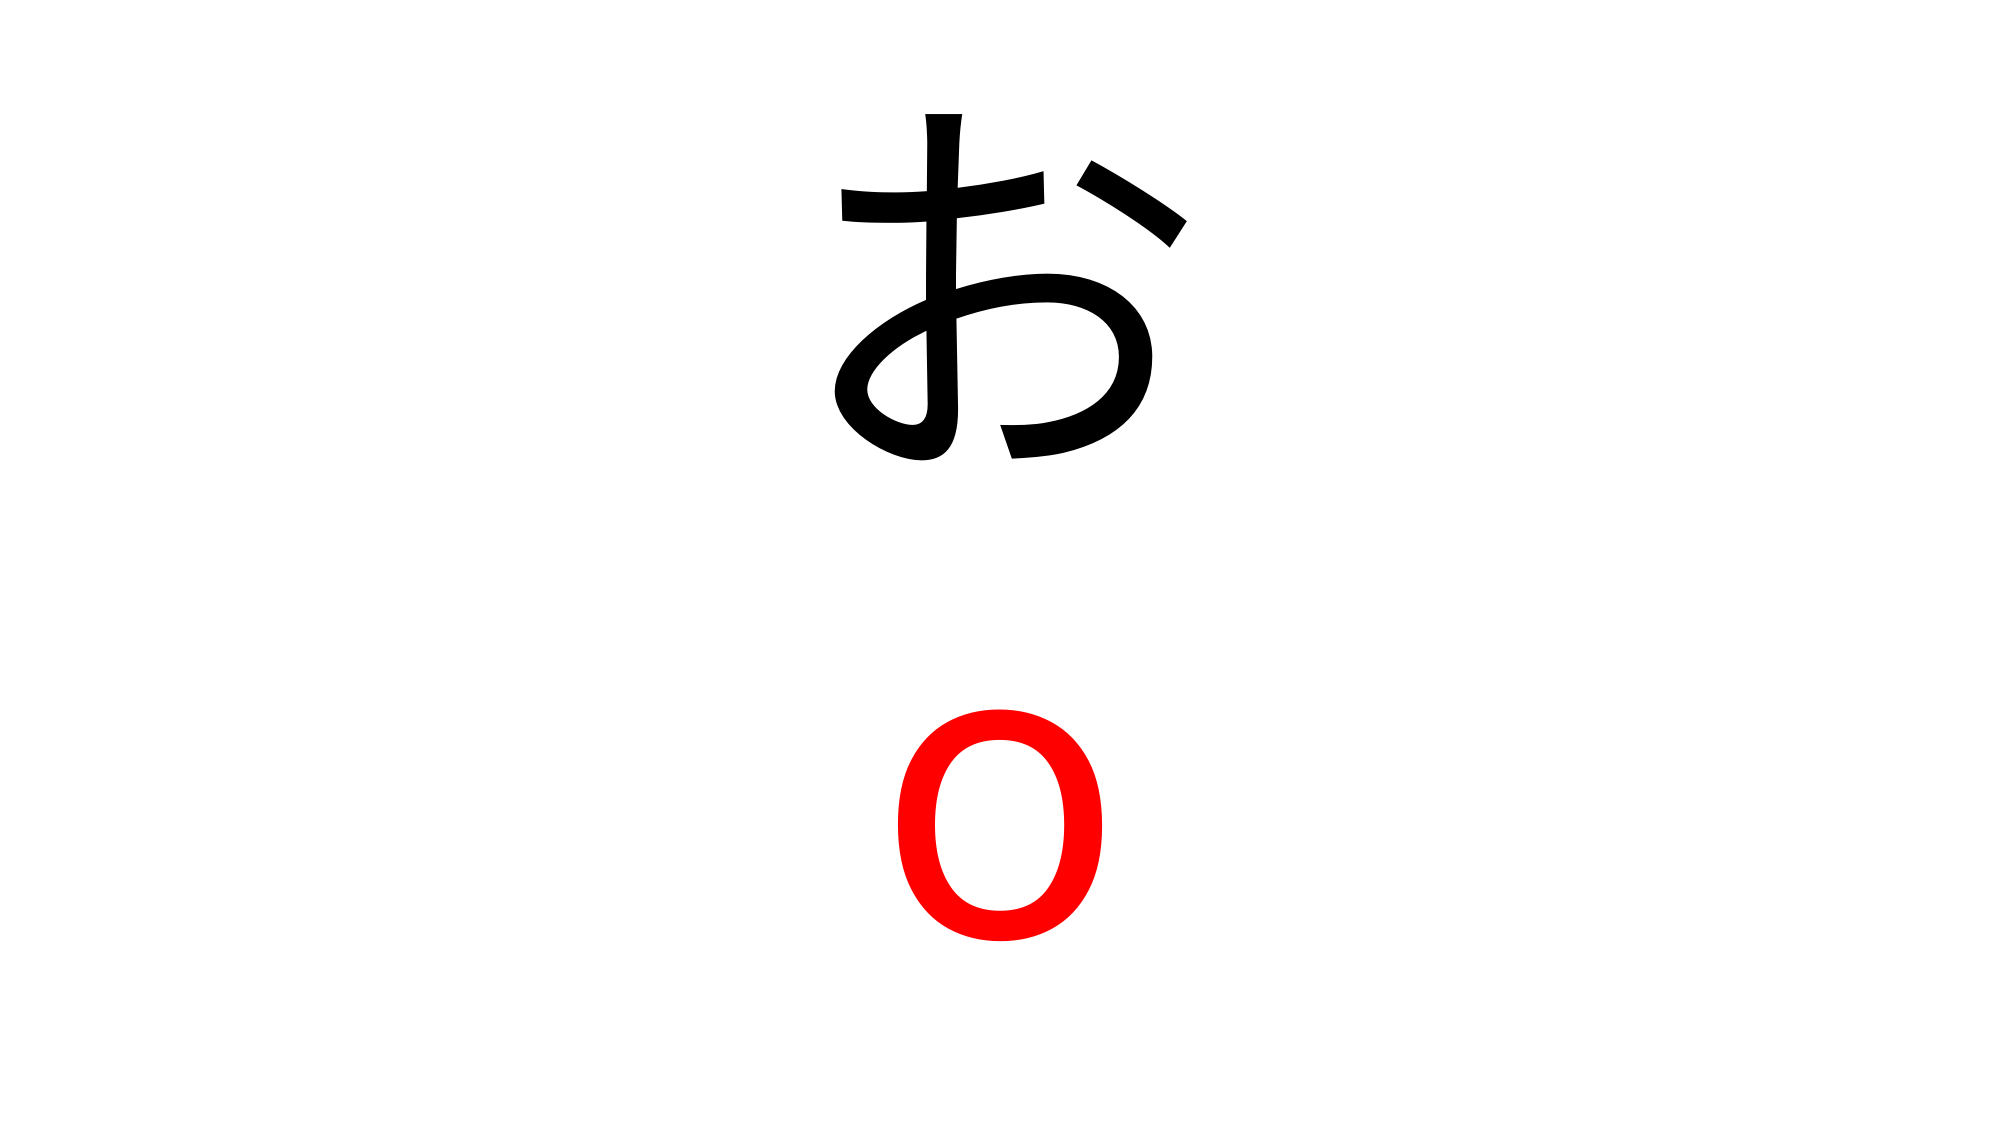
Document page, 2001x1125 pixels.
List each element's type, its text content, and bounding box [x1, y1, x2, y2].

title お [249, 71, 1750, 545]
text_box o [249, 562, 1750, 1036]
